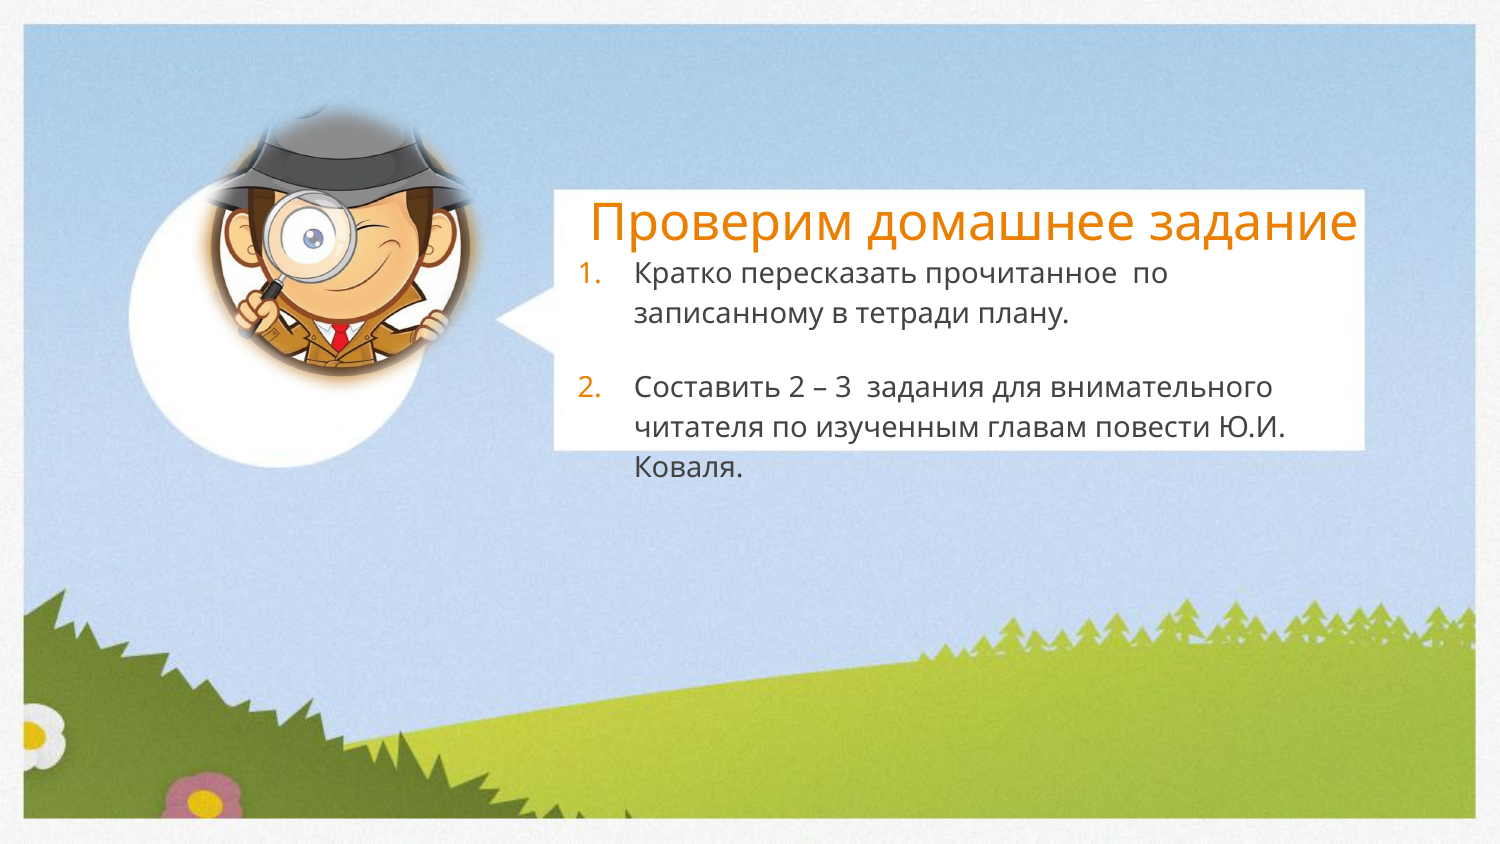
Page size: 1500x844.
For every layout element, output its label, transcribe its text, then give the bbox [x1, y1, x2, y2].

subtitle Кратко пересказать прочитанное по записанному в тетради плану. Составить 2 – 3 задания для внимательного читателя по изученным главам повести Ю.И. Коваля. [562, 234, 1343, 403]
list Проверим домашнее задание [574, 164, 1433, 268]
picture [0, 0, 1500, 844]
